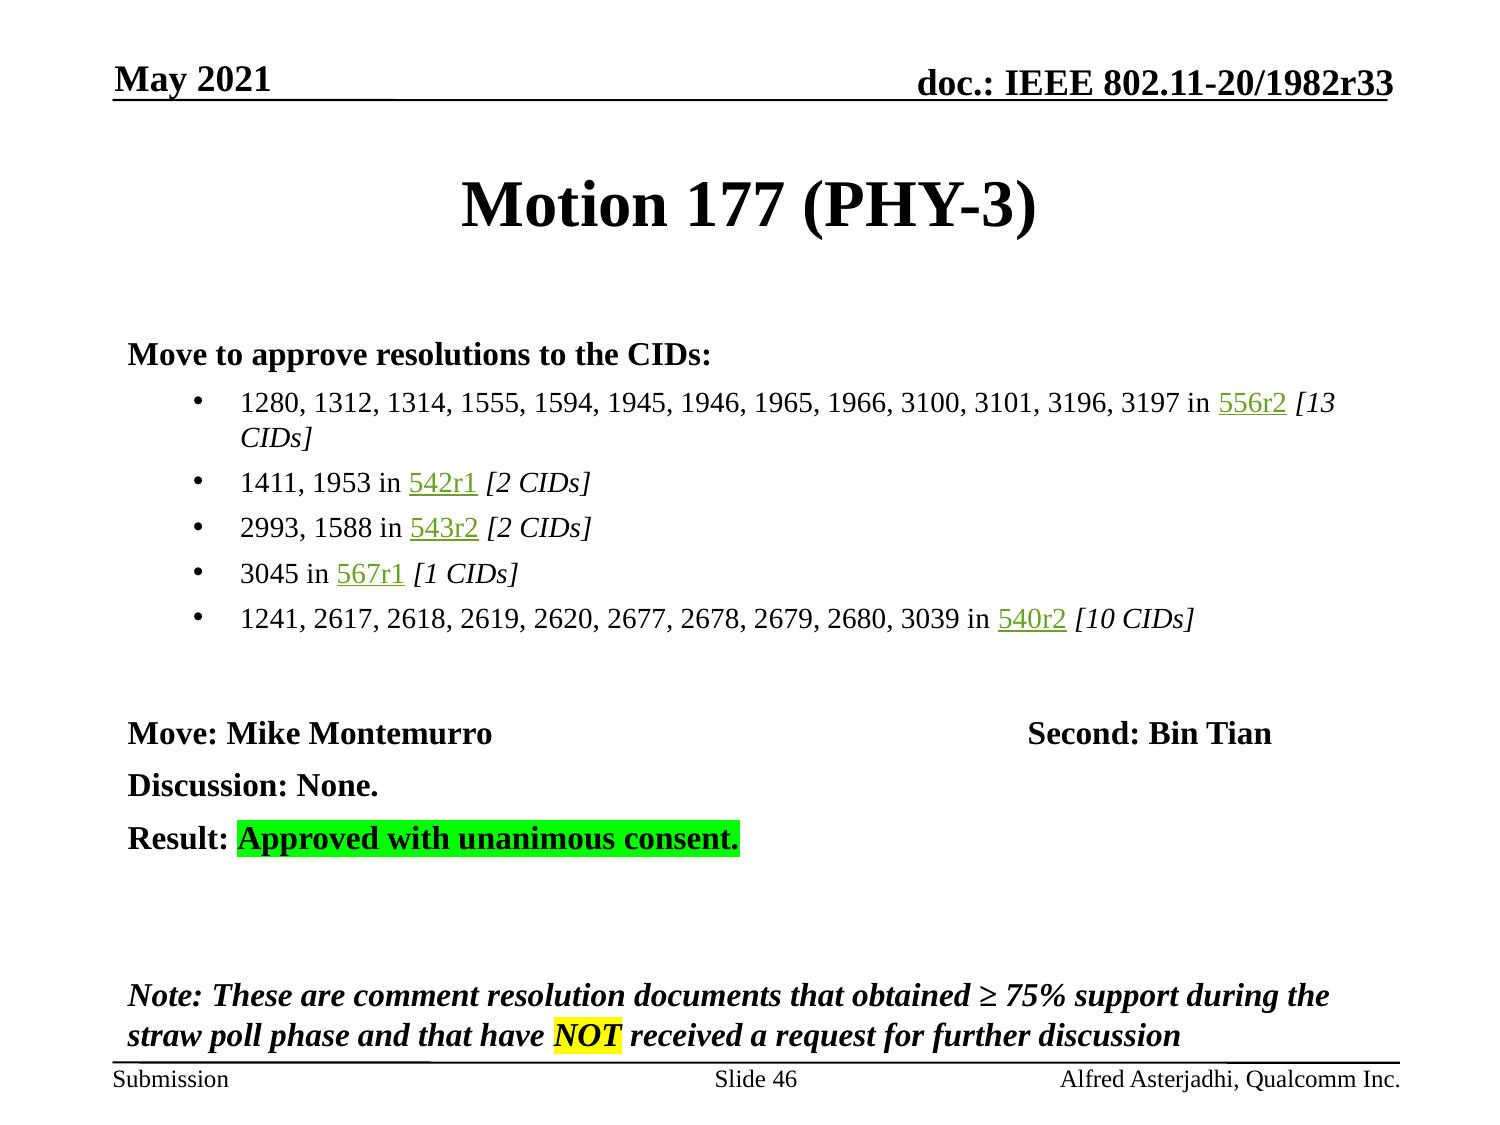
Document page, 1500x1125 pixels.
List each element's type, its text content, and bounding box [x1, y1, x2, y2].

list Move to approve resolutions to the CIDs: 1280, 1312, 1314, 1555, 1594, 1945, 1946, 1965, 1966, 3100, 3101, 3196, 3197 in 556r2 [13 CIDs] 1411, 1953 in 542r1 [2 CIDs] 2993, 1588 in 543r2 [2 CIDs] 3045 in 567r1 [1 CIDs] 1241, 2617, 2618, 2619, 2620, 2677, 2678, 2679, 2680, 3039 in 540r2 [10 CIDs] Move: Mike Montemurro Second: Bin Tian Discussion: None. Result: Approved with unanimous consent. Note: These are comment resolution documents that obtained ≥ 75% support during the straw poll phase and that have NOT received a request for further discussion [112, 324, 1388, 1063]
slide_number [114, 54, 423, 100]
slide_number Slide 46 [712, 1061, 800, 1123]
title Motion 177 (PHY-3) [112, 112, 1388, 288]
footer Alfred Asterjadhi, Qualcomm Inc. [878, 1061, 1402, 1093]
